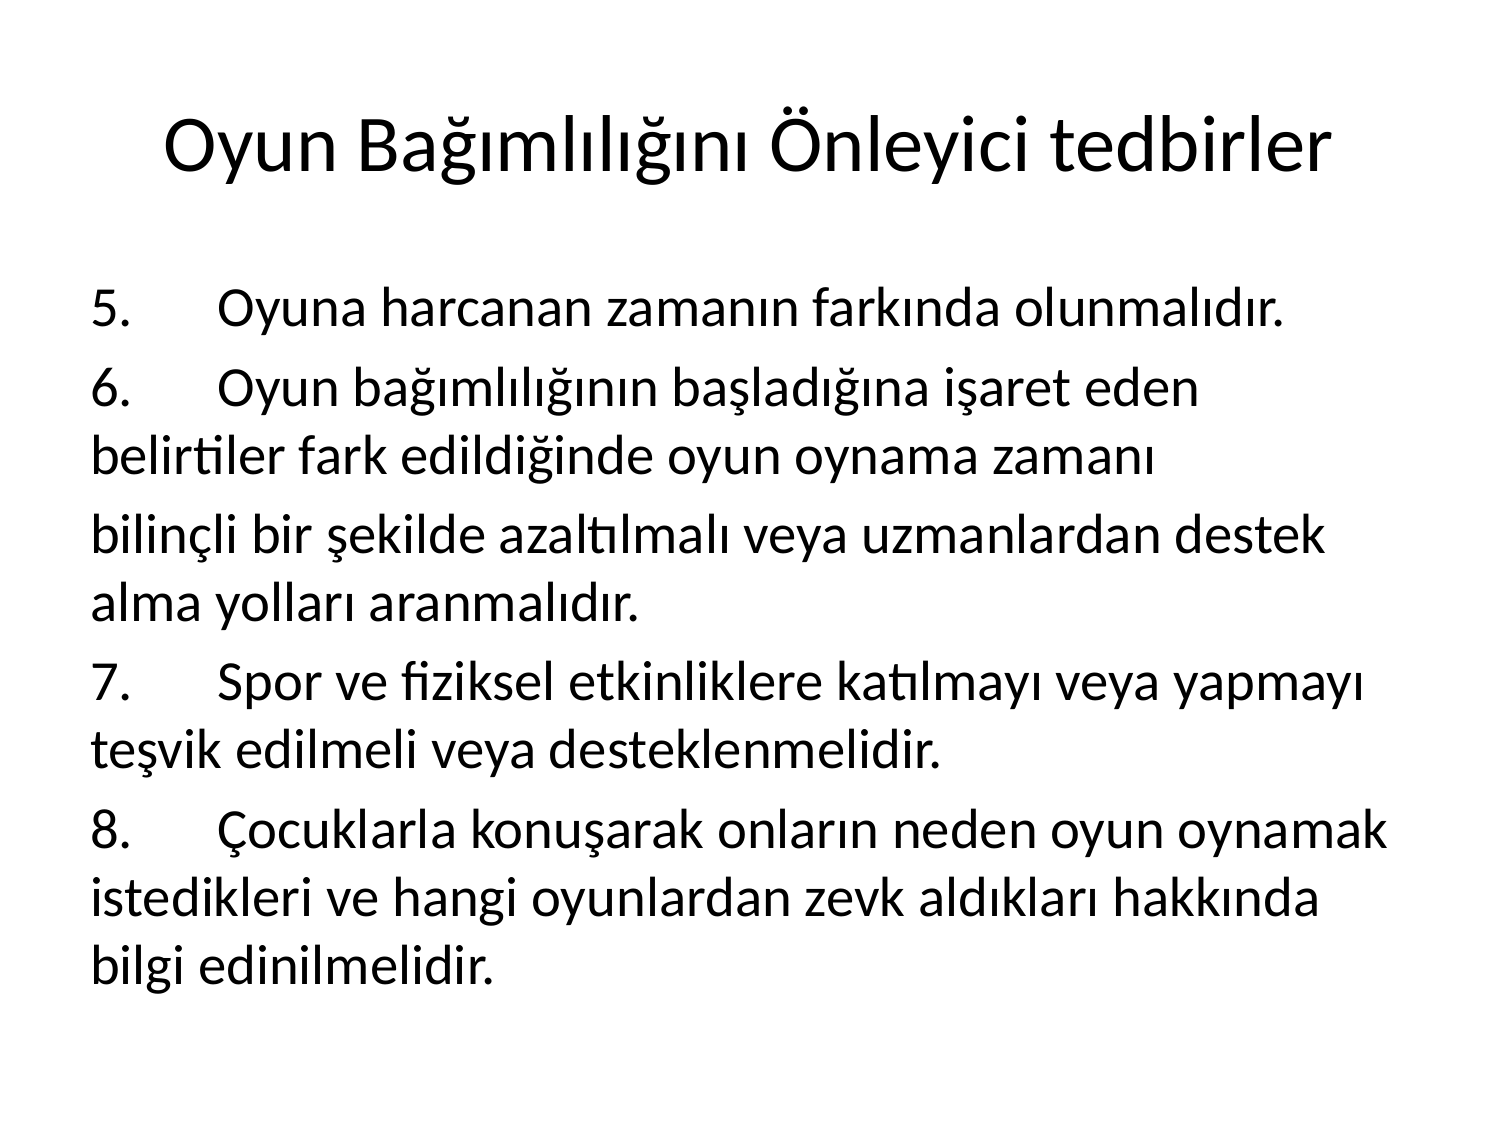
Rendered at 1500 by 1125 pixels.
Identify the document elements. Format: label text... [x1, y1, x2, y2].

list 5. Oyuna harcanan zamanın farkında olunmalıdır. 6. Oyun bağımlılığının başladığına işaret eden belirtiler fark edildiğinde oyun oynama zamanı bilinçli bir şekilde azaltılmalı veya uzmanlardan destek alma yolları aranmalıdır. 7. Spor ve fiziksel etkinliklere katılmayı veya yapmayı teşvik edilmeli veya desteklenmelidir. 8. Çocuklarla konuşarak onların neden oyun oynamak istedikleri ve hangi oyunlardan zevk aldıkları hakkında bilgi edinilmelidir. [75, 262, 1425, 1005]
title Oyun Bağımlılığını Önleyici tedbirler [75, 45, 1425, 233]
